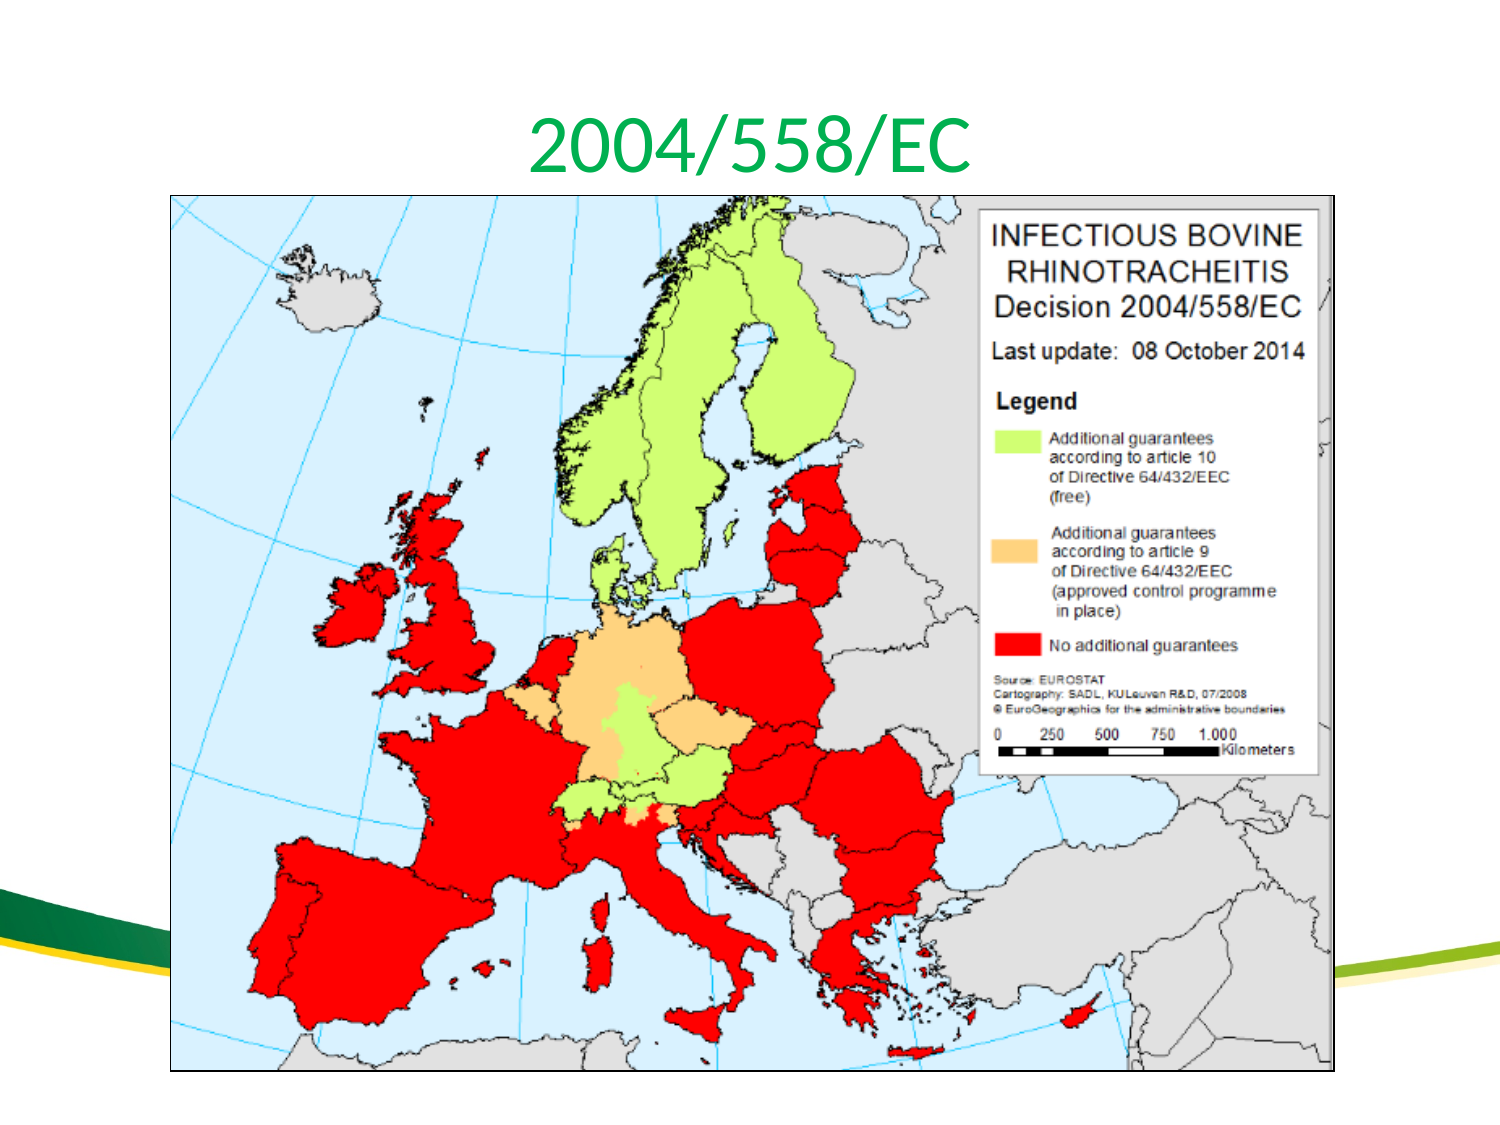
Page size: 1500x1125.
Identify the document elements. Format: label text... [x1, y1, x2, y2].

title 2004/558/EC [75, 45, 1425, 233]
picture [0, 196, 1500, 1125]
